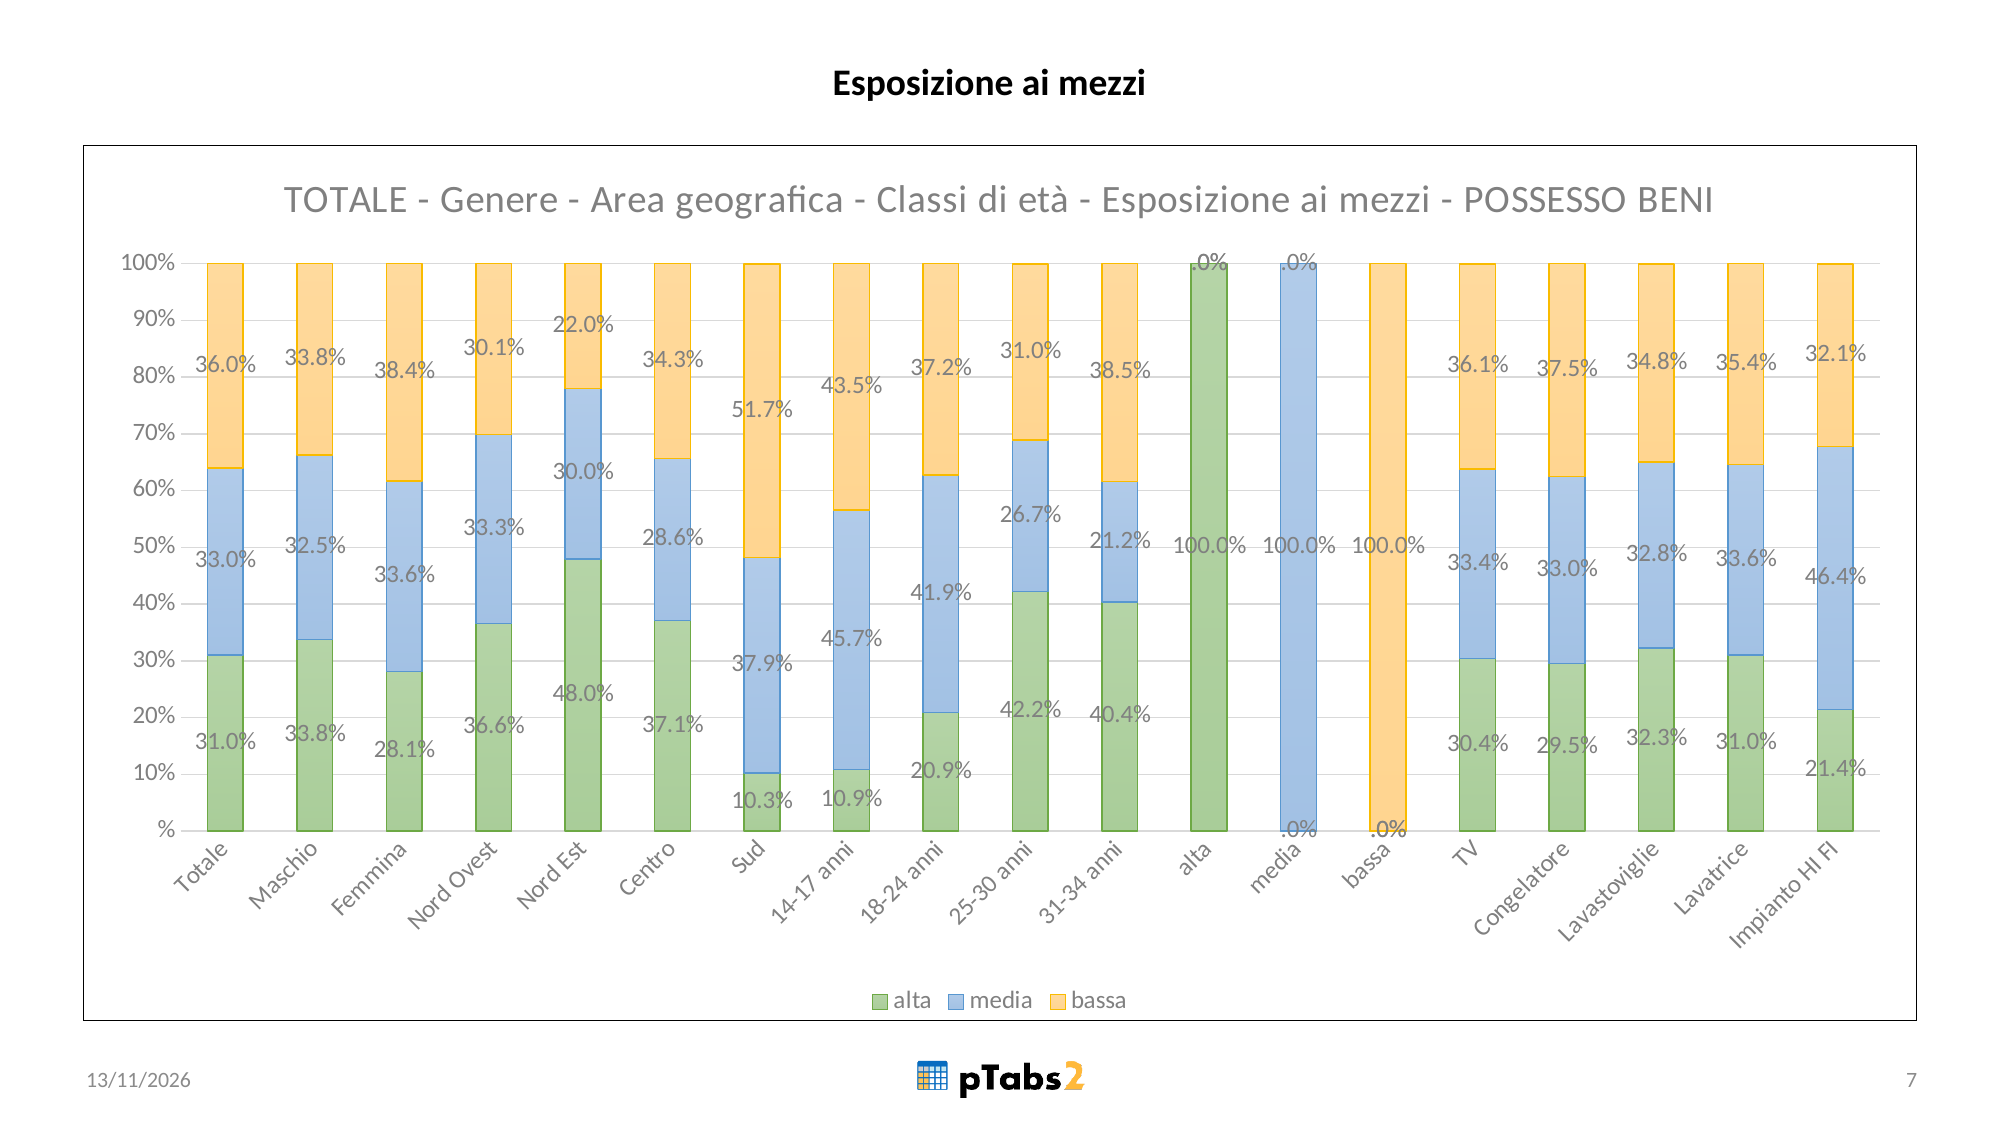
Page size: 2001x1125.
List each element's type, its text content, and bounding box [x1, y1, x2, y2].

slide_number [70, 1055, 512, 1103]
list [913, 1058, 1087, 1100]
chart [83, 145, 1917, 1021]
slide_number 7 [1482, 1055, 1933, 1103]
title Esposizione ai mezzi [104, 52, 1875, 115]
